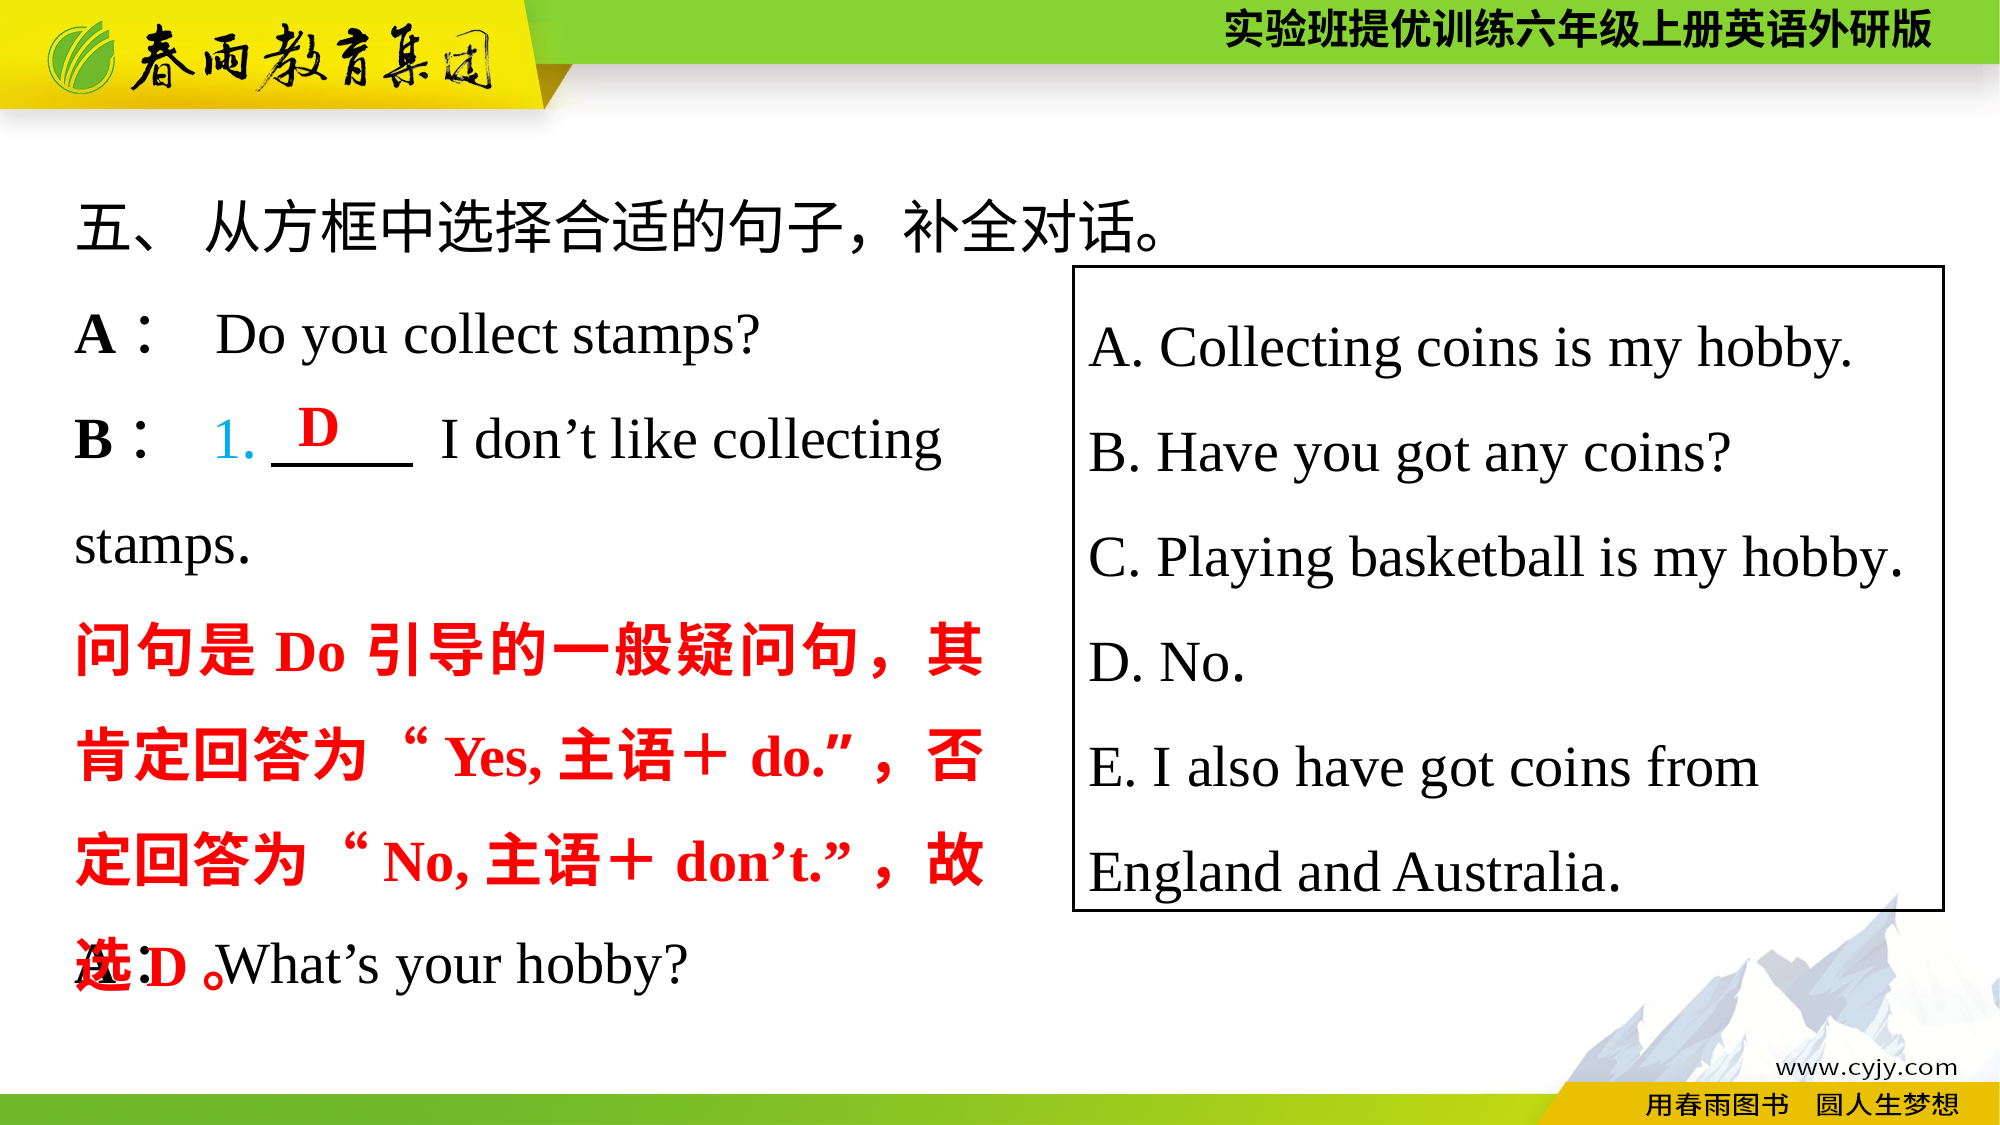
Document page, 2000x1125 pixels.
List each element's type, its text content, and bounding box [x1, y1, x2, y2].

list 五、 从方框中选择合适的句子，补全对话。 A： Do you collect stamps? B： 1. I don’t like collecting stamps. A： What’s your hobby? [59, 147, 1944, 1012]
text_box A. Collecting coins is my hobby. B. Have you got any coins? C. Playing basketball is my hobby. D. No. E. I also have got coins from England and Australia. [1073, 266, 1944, 911]
picture [0, 0, 2000, 1125]
text_box 问句是Do引导的一般疑问句，其肯定回答为“Yes,主语＋do.”，否定回答为“No,主语＋don’t.”，故选D。 [59, 570, 1000, 1006]
text_box D [284, 381, 356, 466]
